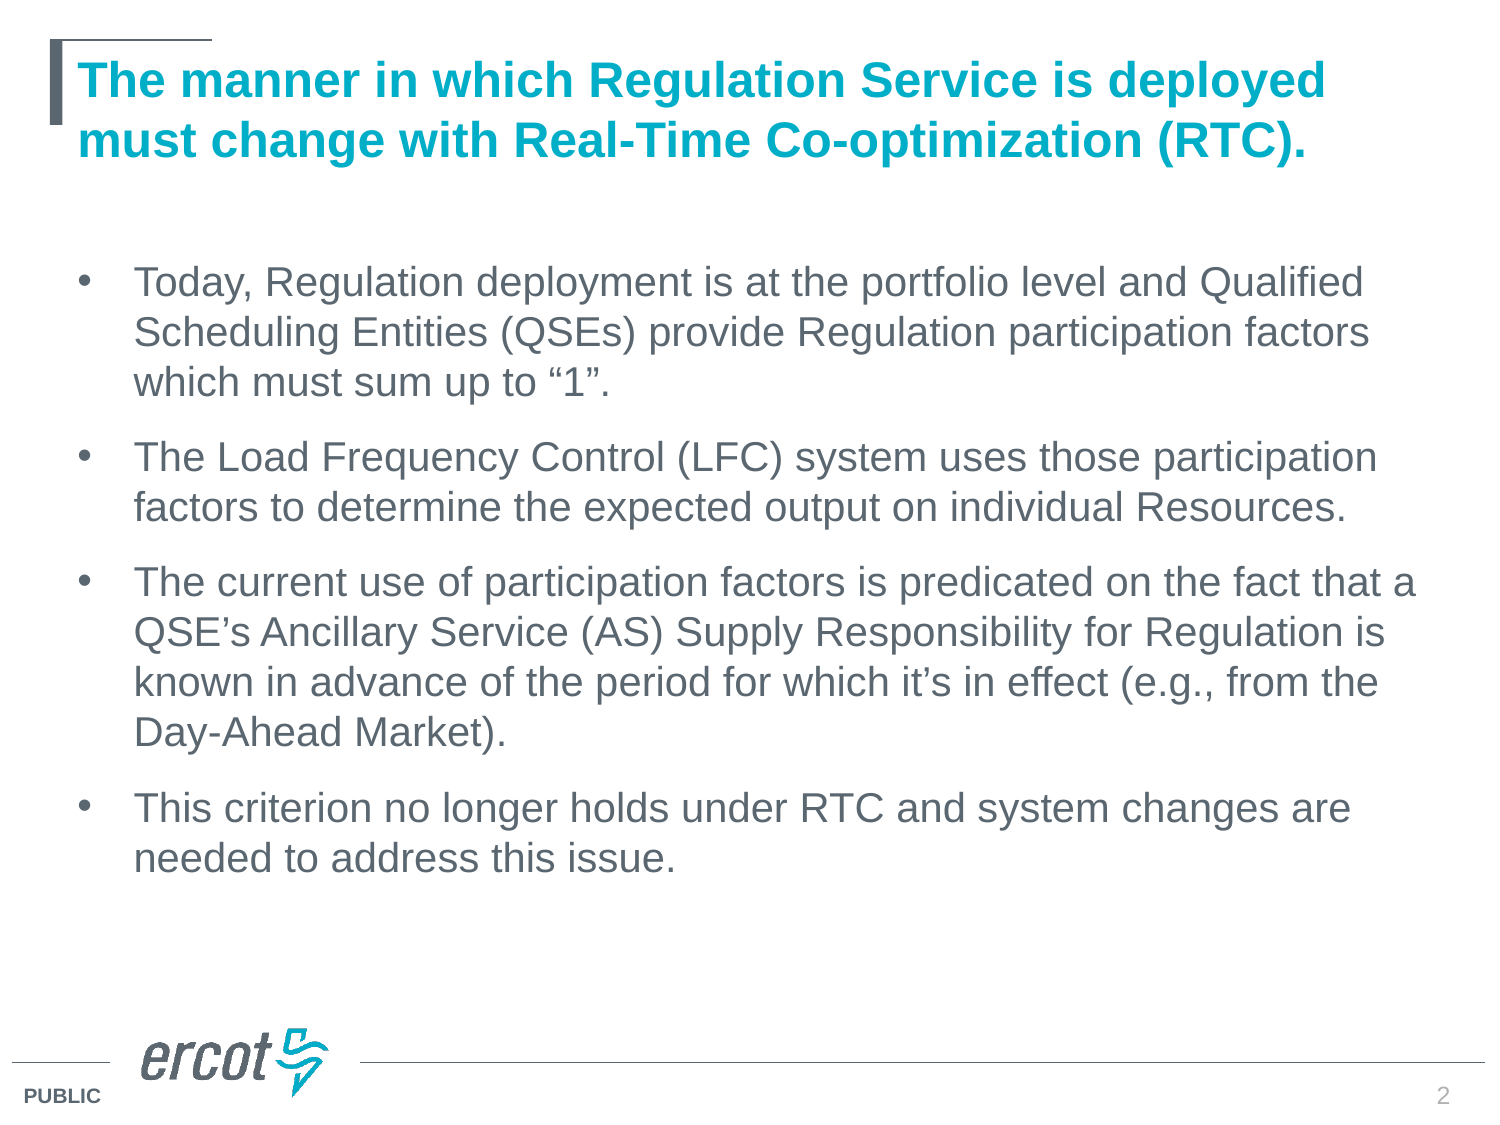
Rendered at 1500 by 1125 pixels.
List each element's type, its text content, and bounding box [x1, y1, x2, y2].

list Today, Regulation deployment is at the portfolio level and Qualified Scheduling Entities (QSEs) provide Regulation participation factors which must sum up to “1”. The Load Frequency Control (LFC) system uses those participation factors to determine the expected output on individual Resources. The current use of participation factors is predicated on the fact that a QSE’s Ancillary Service (AS) Supply Responsibility for Regulation is known in advance of the period for which it’s in effect (e.g., from the Day-Ahead Market). This criterion no longer holds under RTC and system changes are needed to address this issue. [62, 239, 1450, 992]
picture [137, 1024, 332, 1100]
slide_number 2 [1400, 1076, 1488, 1113]
title The manner in which Regulation Service is deployed must change with Real-Time Co-optimization (RTC). [62, 39, 1450, 239]
